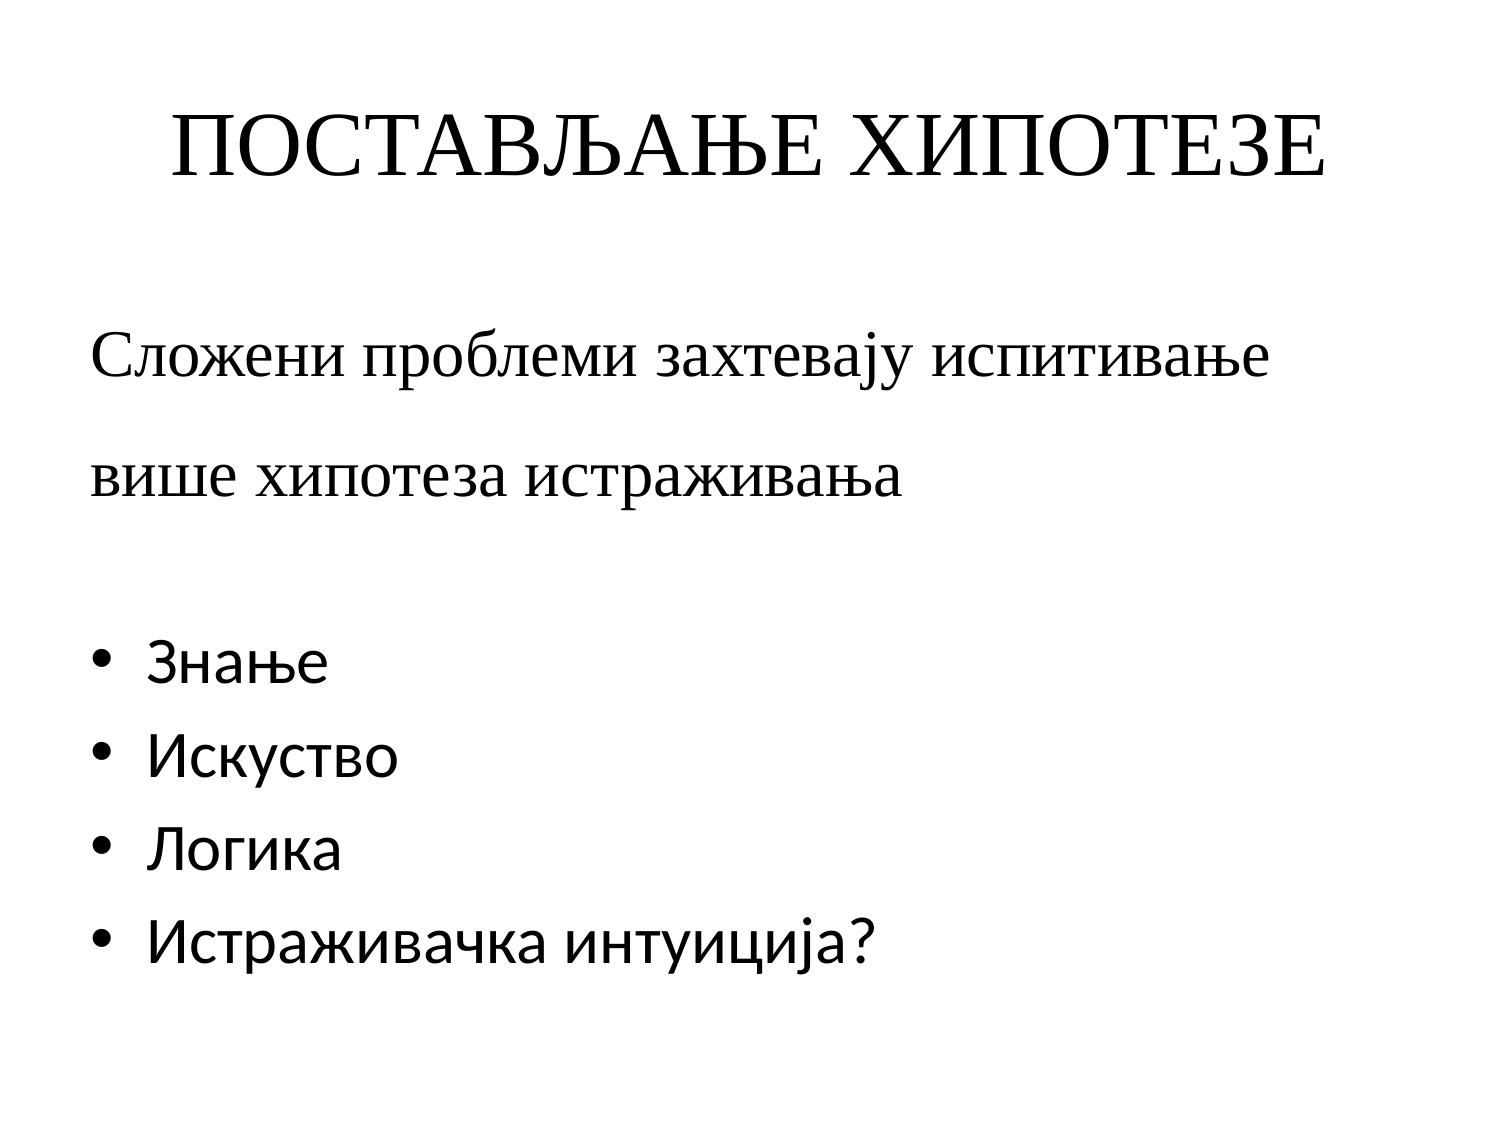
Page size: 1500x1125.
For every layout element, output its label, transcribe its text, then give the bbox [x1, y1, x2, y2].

title ПОСТАВЉАЊЕ ХИПОТЕЗЕ [75, 45, 1425, 233]
list Сложени проблеми захтевају испитивање више хипотеза истраживања Знање Искуство Логика Истраживачка интуиција? [75, 262, 1425, 1005]
